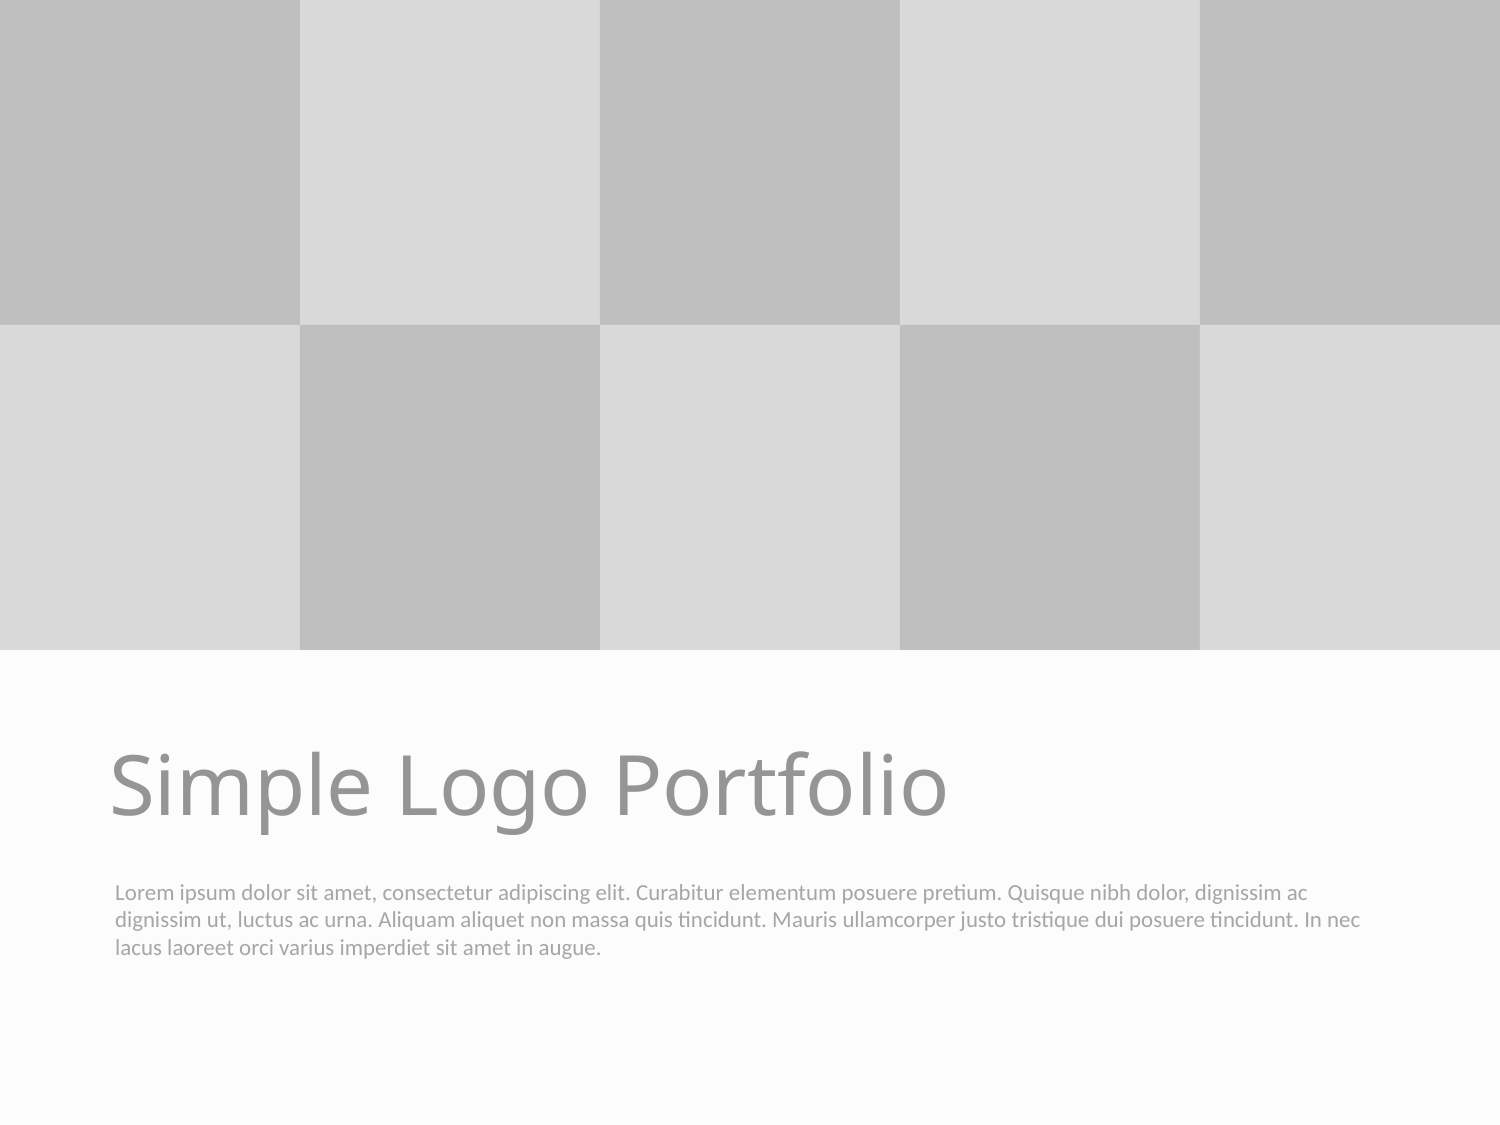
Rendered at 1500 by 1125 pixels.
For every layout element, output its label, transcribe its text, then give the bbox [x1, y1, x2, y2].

text_box [298, 323, 598, 652]
text_box Lorem ipsum dolor sit amet, consectetur adipiscing elit. Curabitur elementum posuere pretium. Quisque nibh dolor, dignissim ac dignissim ut, luctus ac urna. Aliquam aliquet non massa quis tincidunt. Mauris ullamcorper justo tristique dui posuere tincidunt. In nec lacus laoreet orci varius imperdiet sit amet in augue. [100, 869, 1412, 1004]
title Simple Logo Portfolio [94, 688, 1365, 876]
text_box [598, 323, 898, 652]
text_box [1198, 323, 1500, 652]
text_box [1198, 0, 1500, 323]
text_box [0, 0, 298, 323]
text_box [898, 323, 1198, 652]
text_box [598, 0, 898, 323]
text_box [298, 0, 598, 323]
text_box [898, 0, 1198, 323]
text_box [0, 323, 298, 652]
